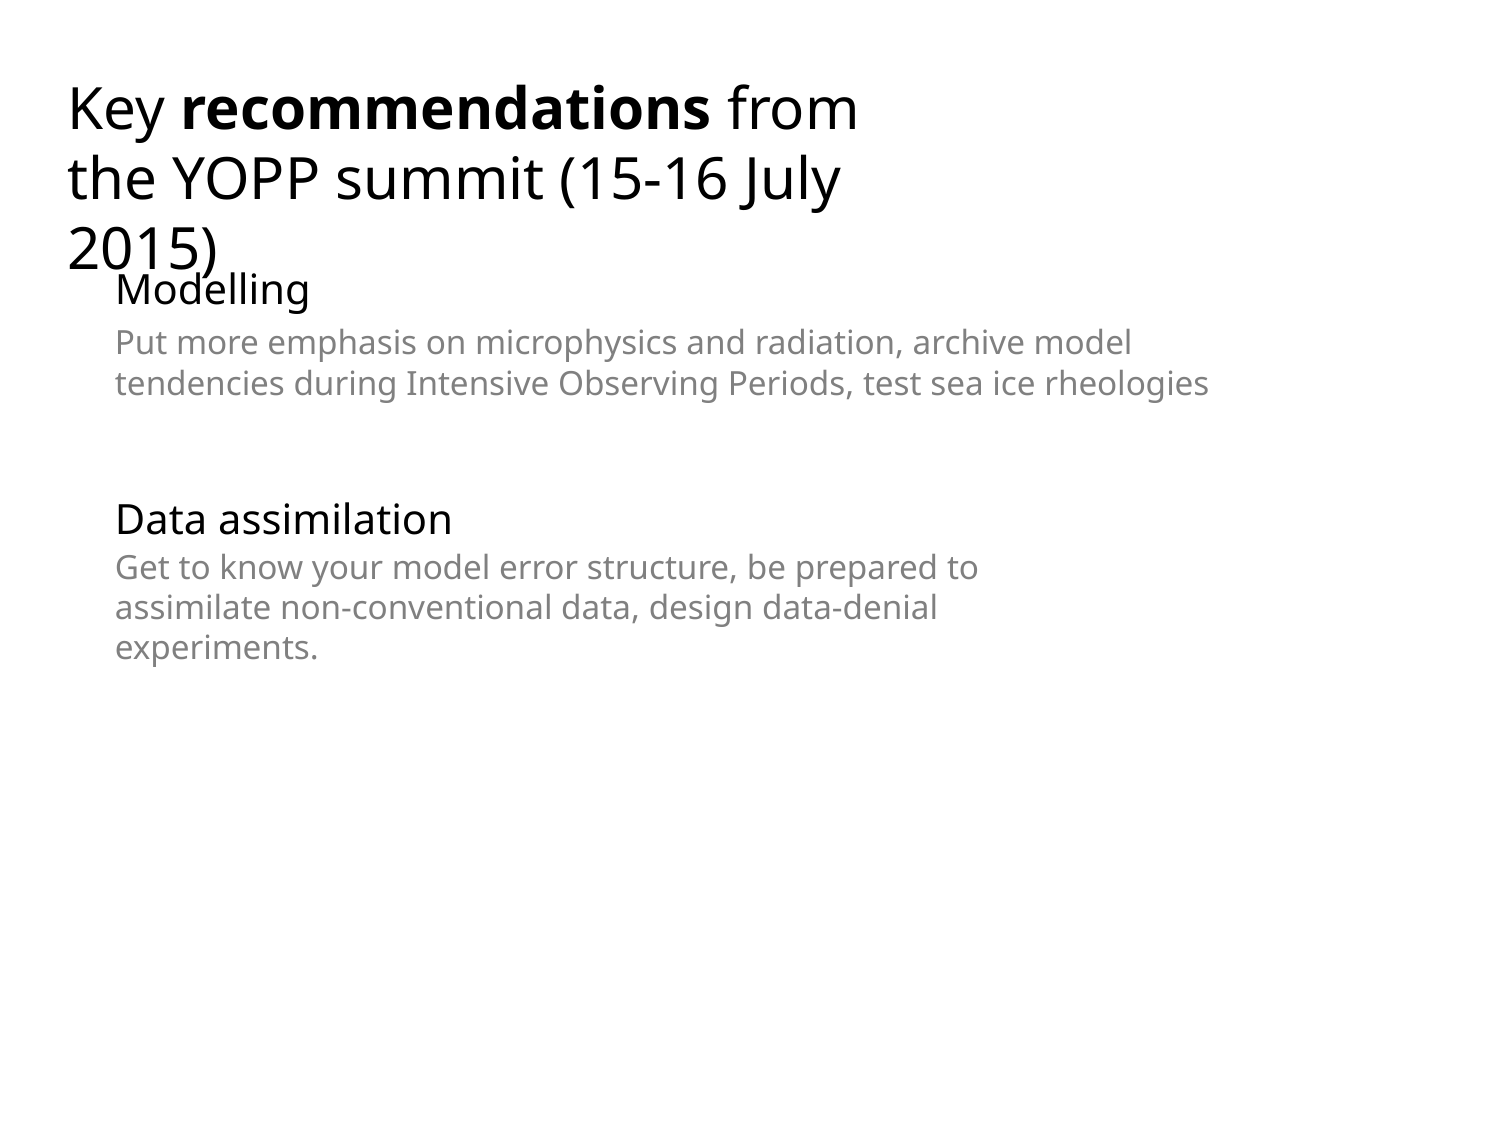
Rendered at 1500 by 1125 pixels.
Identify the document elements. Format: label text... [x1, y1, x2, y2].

text_box Get to know your model error structure, be prepared to assimilate non-conventional data, design data-denial experiments. [100, 538, 1128, 674]
text_box Put more emphasis on microphysics and radiation, archive model tendencies during Intensive Observing Periods, test sea ice rheologies [100, 314, 1235, 409]
text_box Key recommendations from the YOPP summit (15-16 July 2015) [53, 63, 939, 289]
text_box Data assimilation [100, 485, 821, 538]
text_box Modelling [100, 255, 745, 314]
